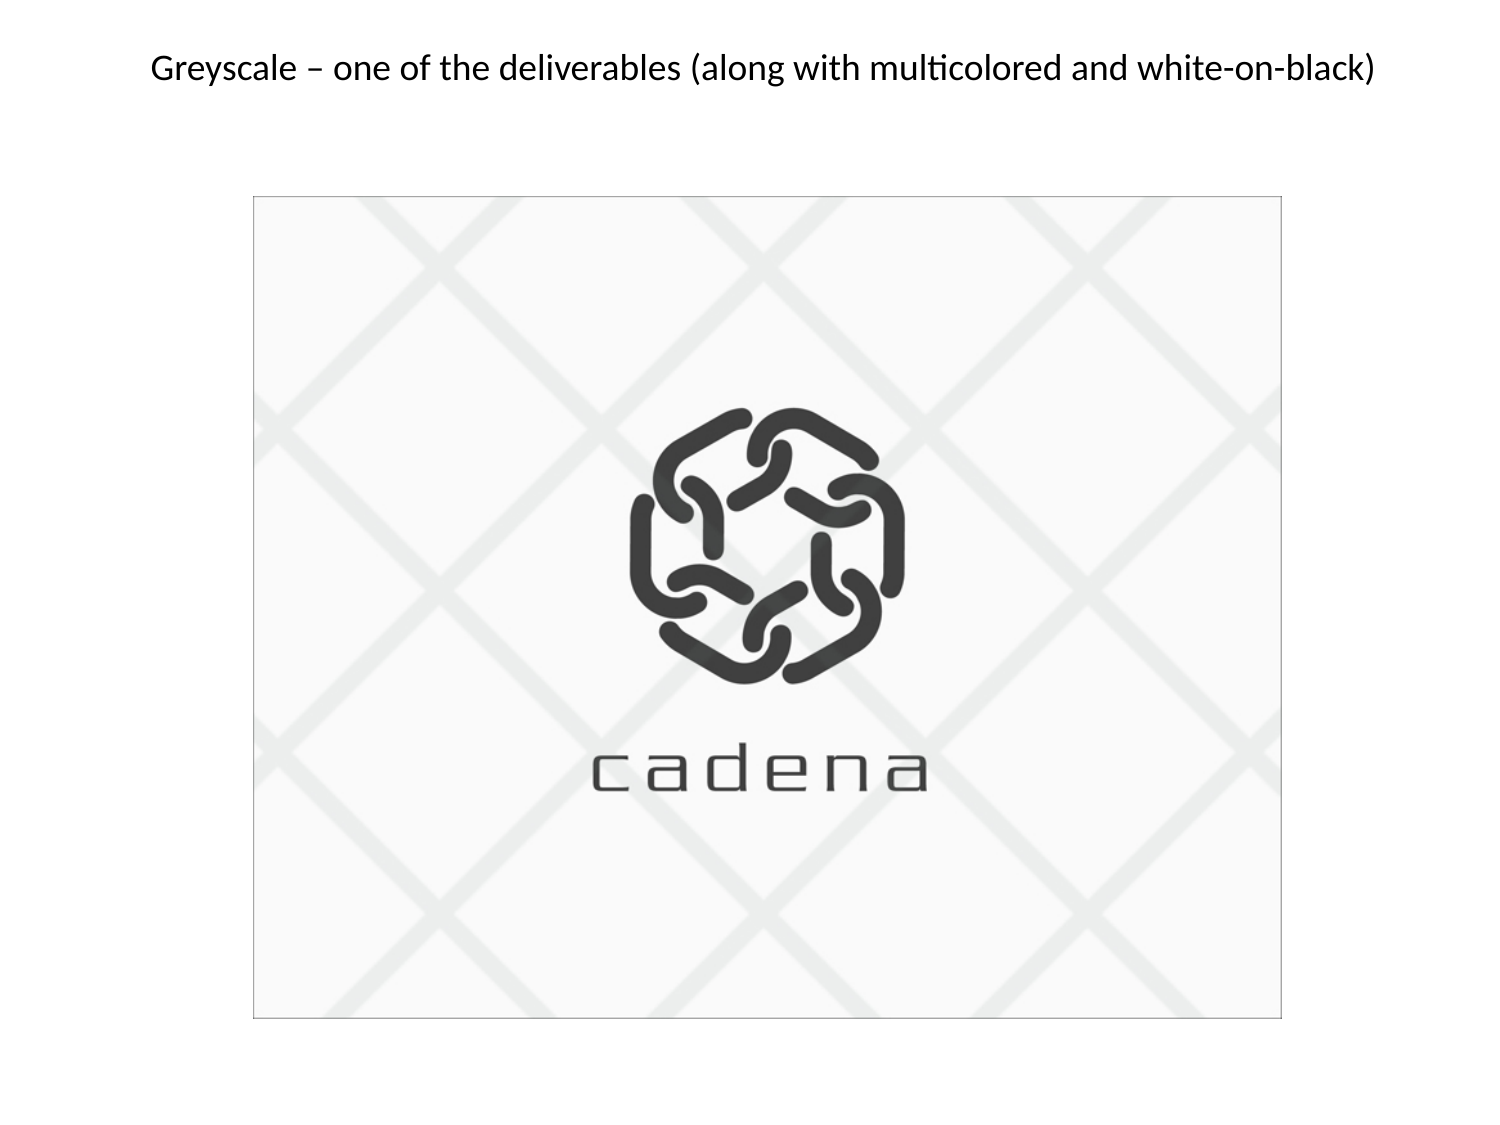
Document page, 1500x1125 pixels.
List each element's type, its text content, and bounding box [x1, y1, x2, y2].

text_box Greyscale – one of the deliverables (along with multicolored and white-on-black) [135, 36, 1393, 96]
picture [253, 195, 1282, 1019]
